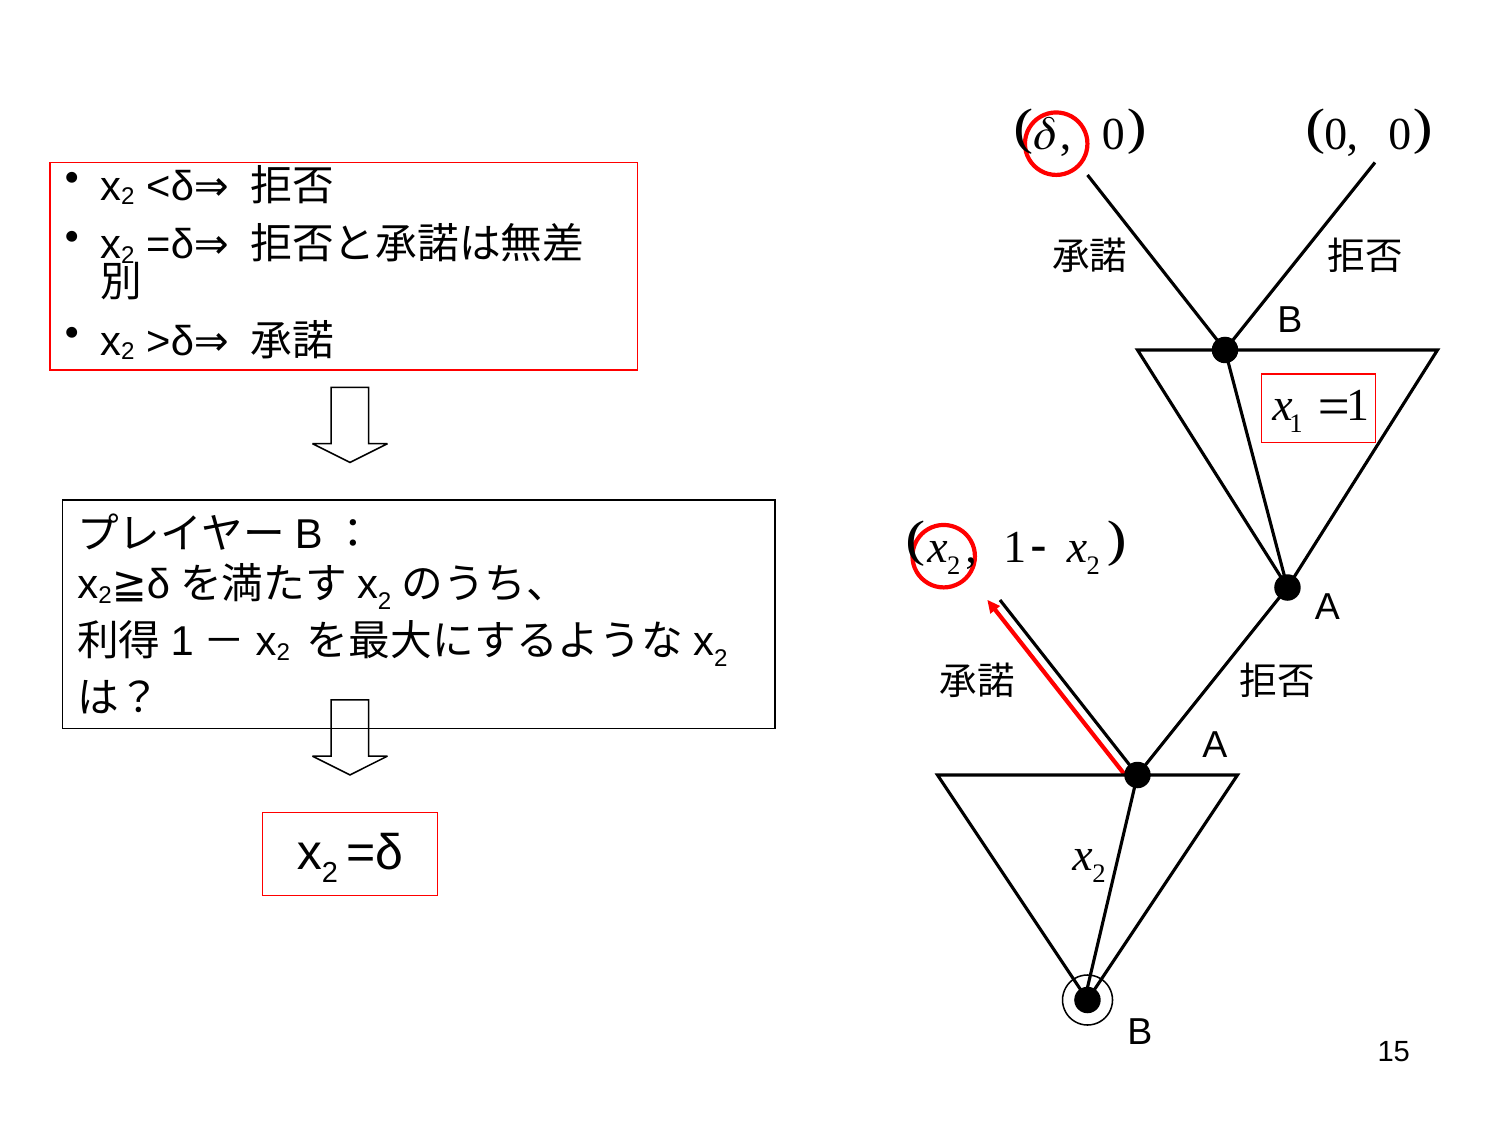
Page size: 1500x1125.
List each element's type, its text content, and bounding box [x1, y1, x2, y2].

text_box 承諾 [1037, 224, 1143, 285]
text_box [1299, 99, 1438, 176]
slide_number 15 [1074, 1024, 1426, 1103]
text_box [312, 699, 388, 775]
text_box [312, 387, 388, 463]
text_box [1137, 349, 1438, 576]
text_box 拒否 [1312, 224, 1418, 285]
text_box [899, 512, 1130, 588]
text_box B [1112, 999, 1168, 1024]
text_box x2 <δ⇒ 拒否 x2 =δ⇒ 拒否と承諾は無差別 x2 >δ⇒ 承諾 [49, 162, 638, 371]
text_box 承諾 [925, 649, 1030, 710]
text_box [1262, 374, 1376, 442]
text_box A [1187, 712, 1243, 773]
text_box [1125, 762, 1150, 788]
text_box x2 =δ [262, 812, 438, 896]
text_box プレイヤーB： x2≧δを満たすx2のうち、 利得1－x2 を最大にするようなx2は？ [62, 499, 775, 729]
text_box A [1300, 574, 1355, 635]
text_box [987, 600, 1027, 649]
text_box 拒否 [1225, 649, 1330, 710]
text_box [937, 774, 1238, 1000]
text_box [1275, 575, 1300, 601]
text_box B [1262, 287, 1318, 348]
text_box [1008, 99, 1151, 176]
text_box [1074, 990, 1100, 1013]
text_box [1212, 337, 1238, 363]
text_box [1062, 824, 1113, 892]
text_box [1062, 979, 1113, 1024]
